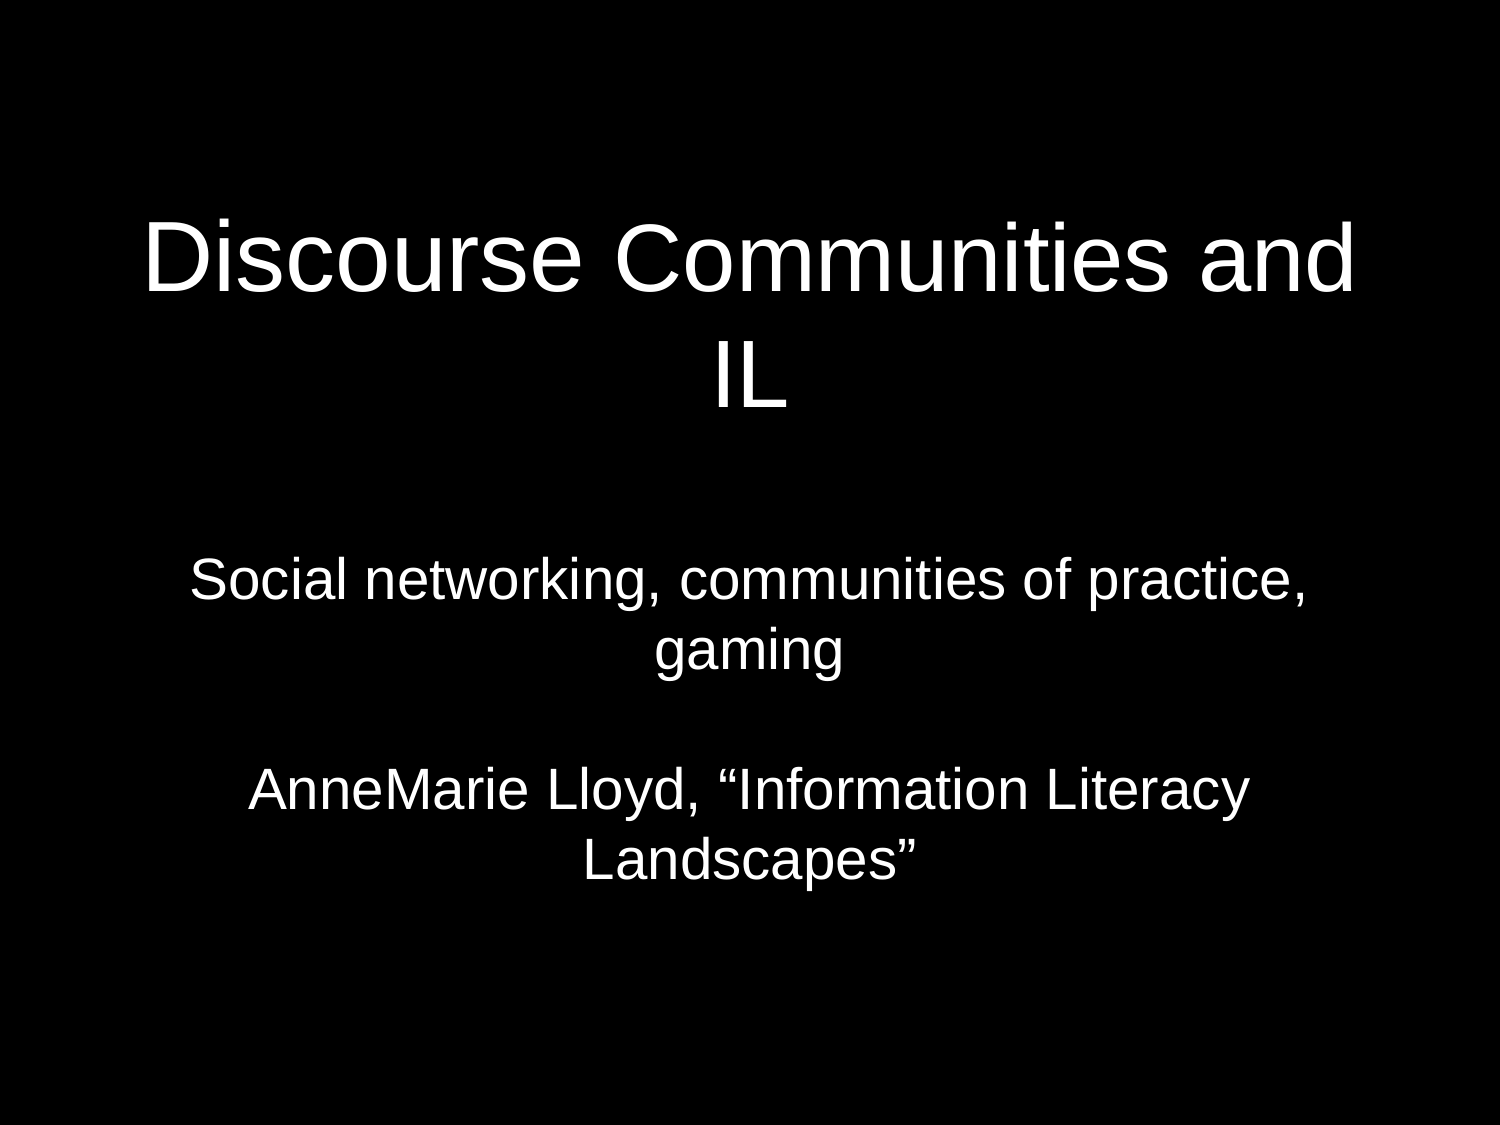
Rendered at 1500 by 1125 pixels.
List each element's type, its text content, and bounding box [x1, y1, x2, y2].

title Discourse Communities and IL Social networking, communities of practice, gaming AnneMarie Lloyd, “Information Literacy Landscapes” [74, 44, 1426, 1038]
